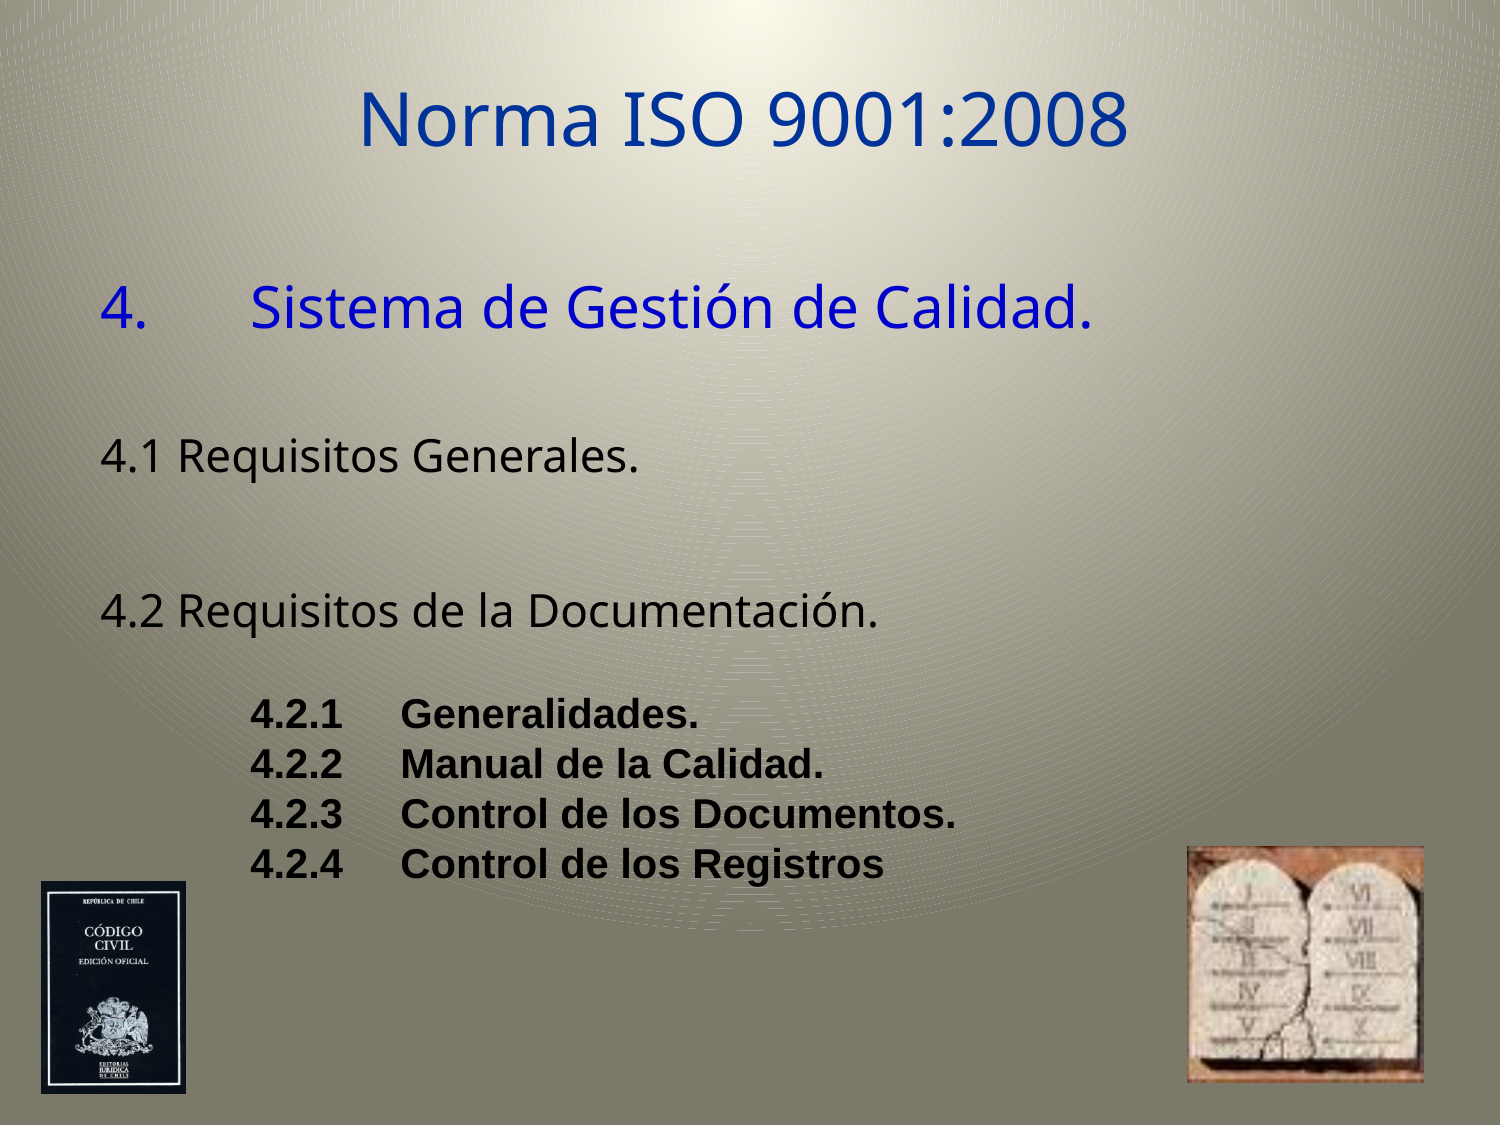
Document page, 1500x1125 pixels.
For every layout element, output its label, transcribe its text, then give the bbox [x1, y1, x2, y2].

text_box 4. Sistema de Gestión de Calidad. 4.1 Requisitos Generales. 4.2 Requisitos de la Documentación. 4.2.1 Generalidades. 4.2.2 Manual de la Calidad. 4.2.3 Control de los Documentos. 4.2.4 Control de los Registros [29, 196, 1471, 988]
picture [1186, 845, 1424, 1083]
title Norma ISO 9001:2008 [29, 54, 1460, 179]
picture [40, 881, 186, 1095]
